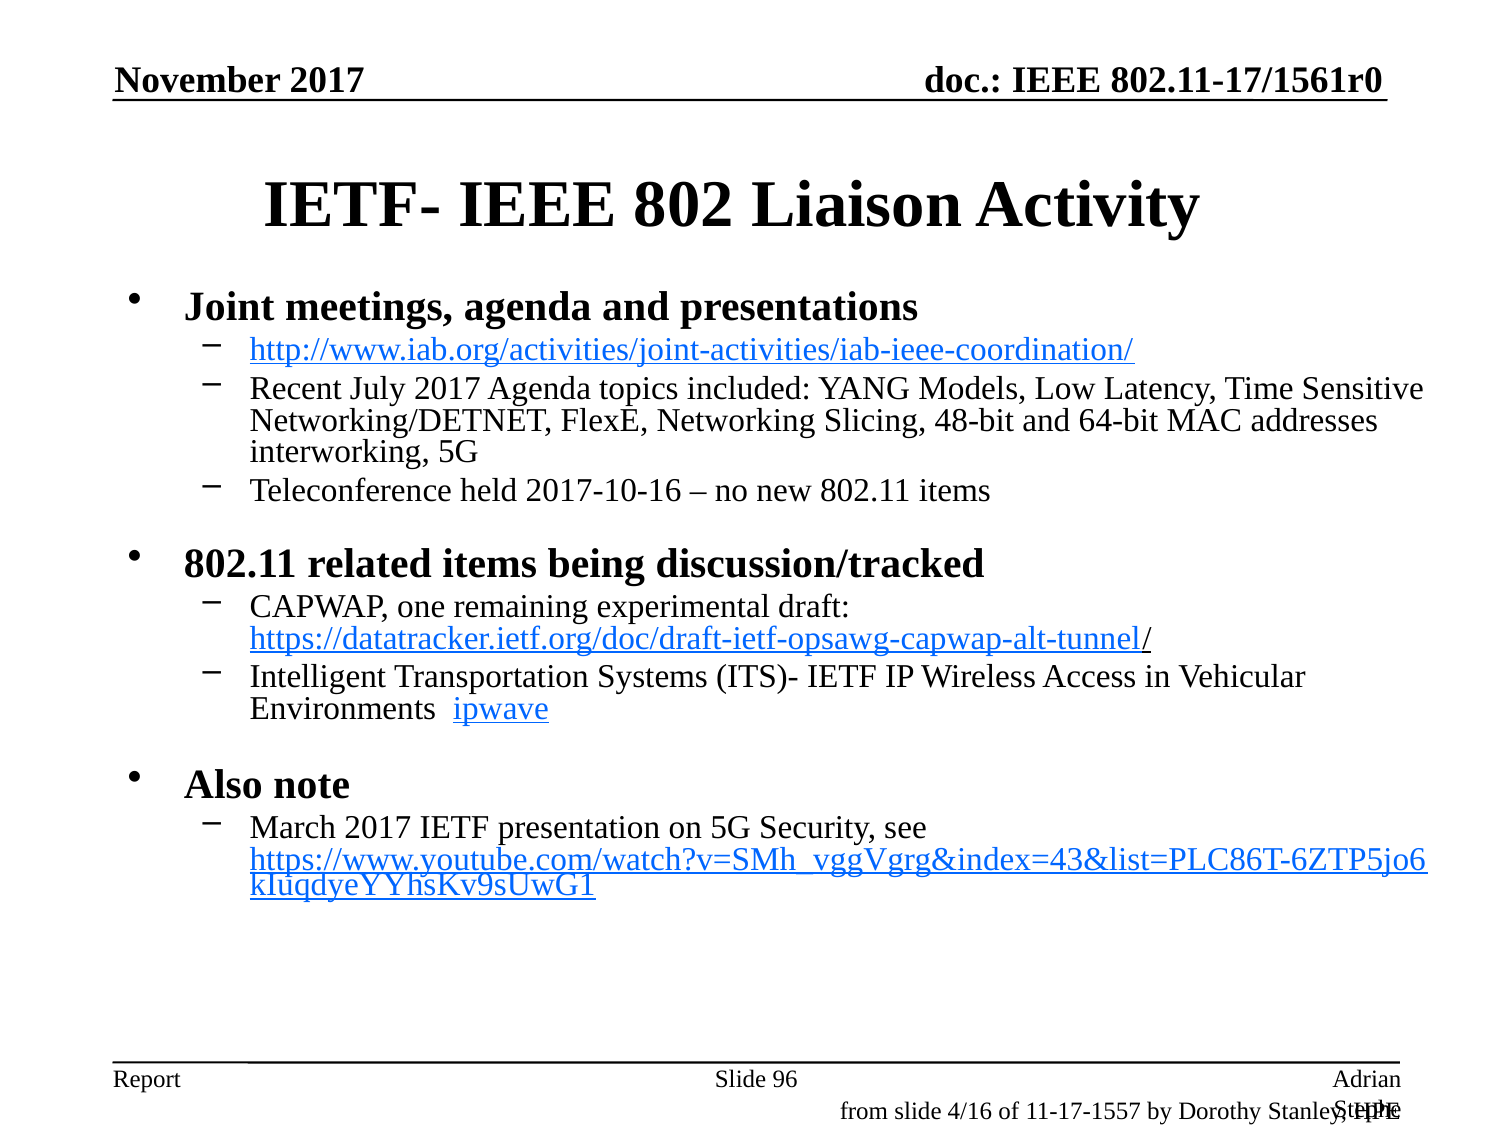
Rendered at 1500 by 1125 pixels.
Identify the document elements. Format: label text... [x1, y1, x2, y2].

title IETF- IEEE 802 Liaison Activity [112, 112, 1388, 249]
slide_number Slide 96 [711, 1061, 801, 1093]
list Joint meetings, agenda and presentations http://www.iab.org/activities/joint-activities/iab-ieee-coordination/ Recent July 2017 Agenda topics included: YANG Models, Low Latency, Time Sensitive Networking/DETNET, FlexE, Networking Slicing, 48-bit and 64-bit MAC addresses interworking, 5G Teleconference held 2017-10-16 – no new 802.11 items 802.11 related items being discussion/tracked CAPWAP, one remaining experimental draft: https://datatracker.ietf.org/doc/draft-ietf-opsawg-capwap-alt-tunnel/ Intelligent Transportation Systems (ITS)- IETF IP Wireless Access in Vehicular Environments ipwave Also note March 2017 IETF presentation on 5G Security, see https://www.youtube.com/watch?v=SMh_vggVgrg&index=43&list=PLC86T-6ZTP5jo6kIuqdyeYYhsKv9sUwG1 [112, 249, 1450, 1050]
text_box from slide 4/16 of 11-17-1557 by Dorothy Stanley, HPE [343, 1087, 1417, 1125]
footer Adrian Stephens, Intel Corporation [1324, 1061, 1402, 1087]
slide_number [114, 54, 374, 101]
